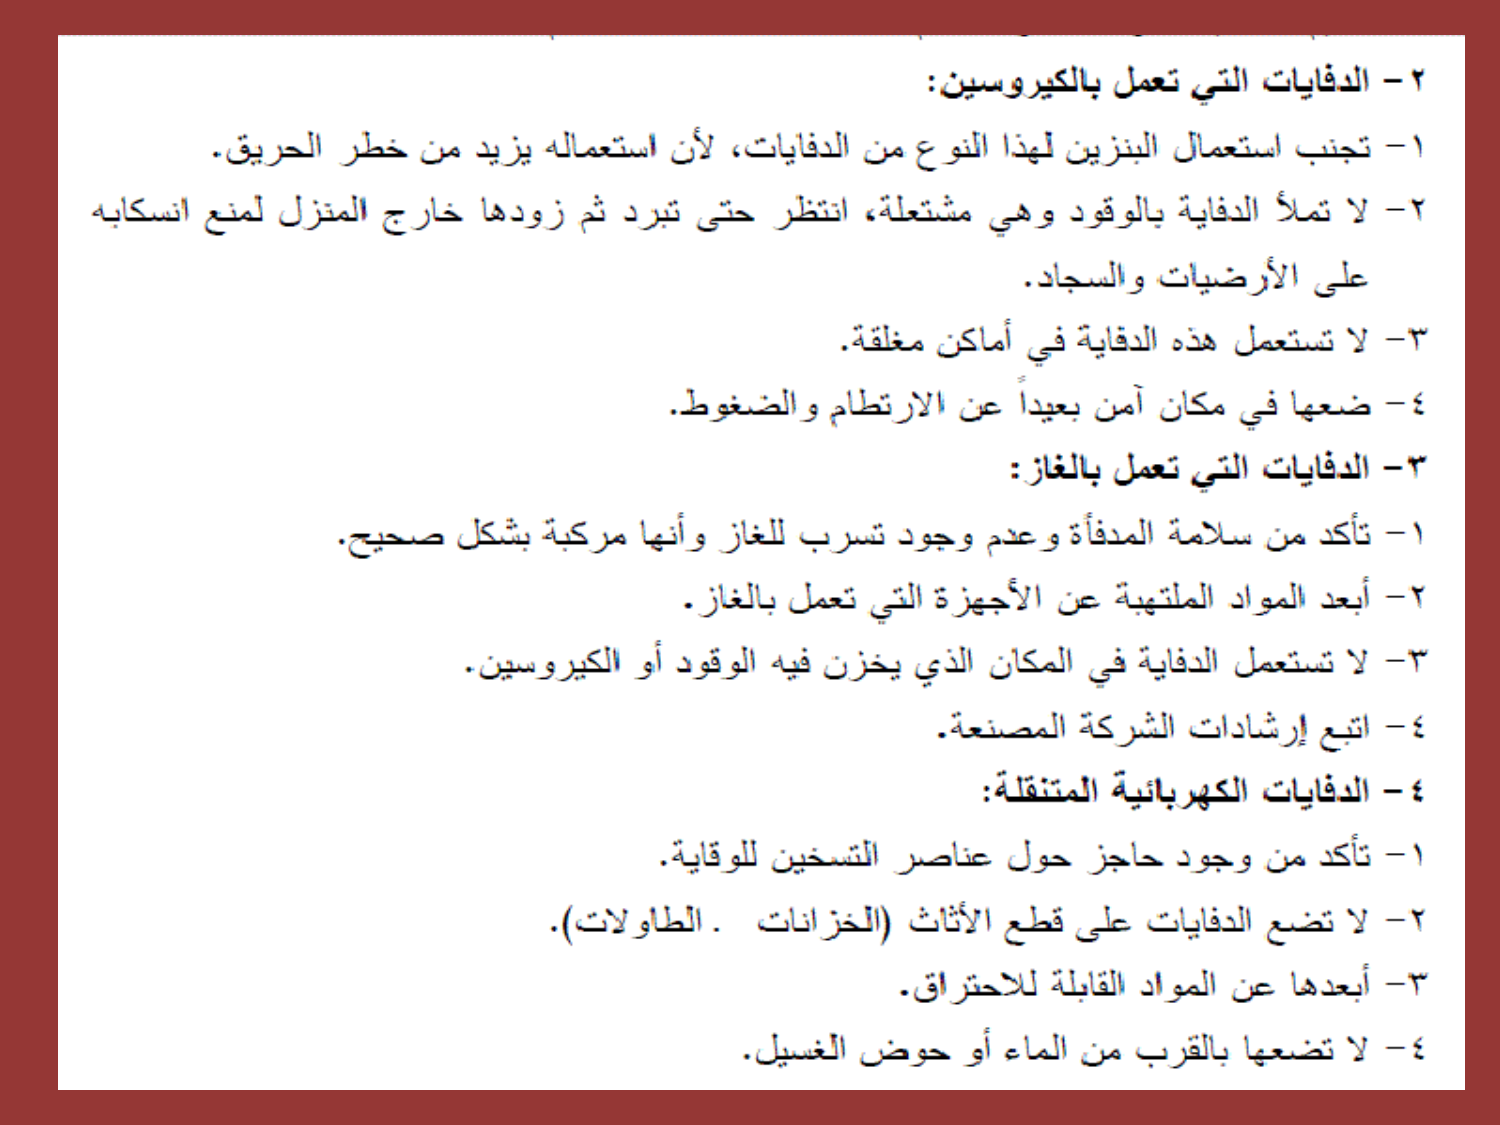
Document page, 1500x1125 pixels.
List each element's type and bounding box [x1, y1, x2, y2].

picture [58, 34, 1466, 1091]
